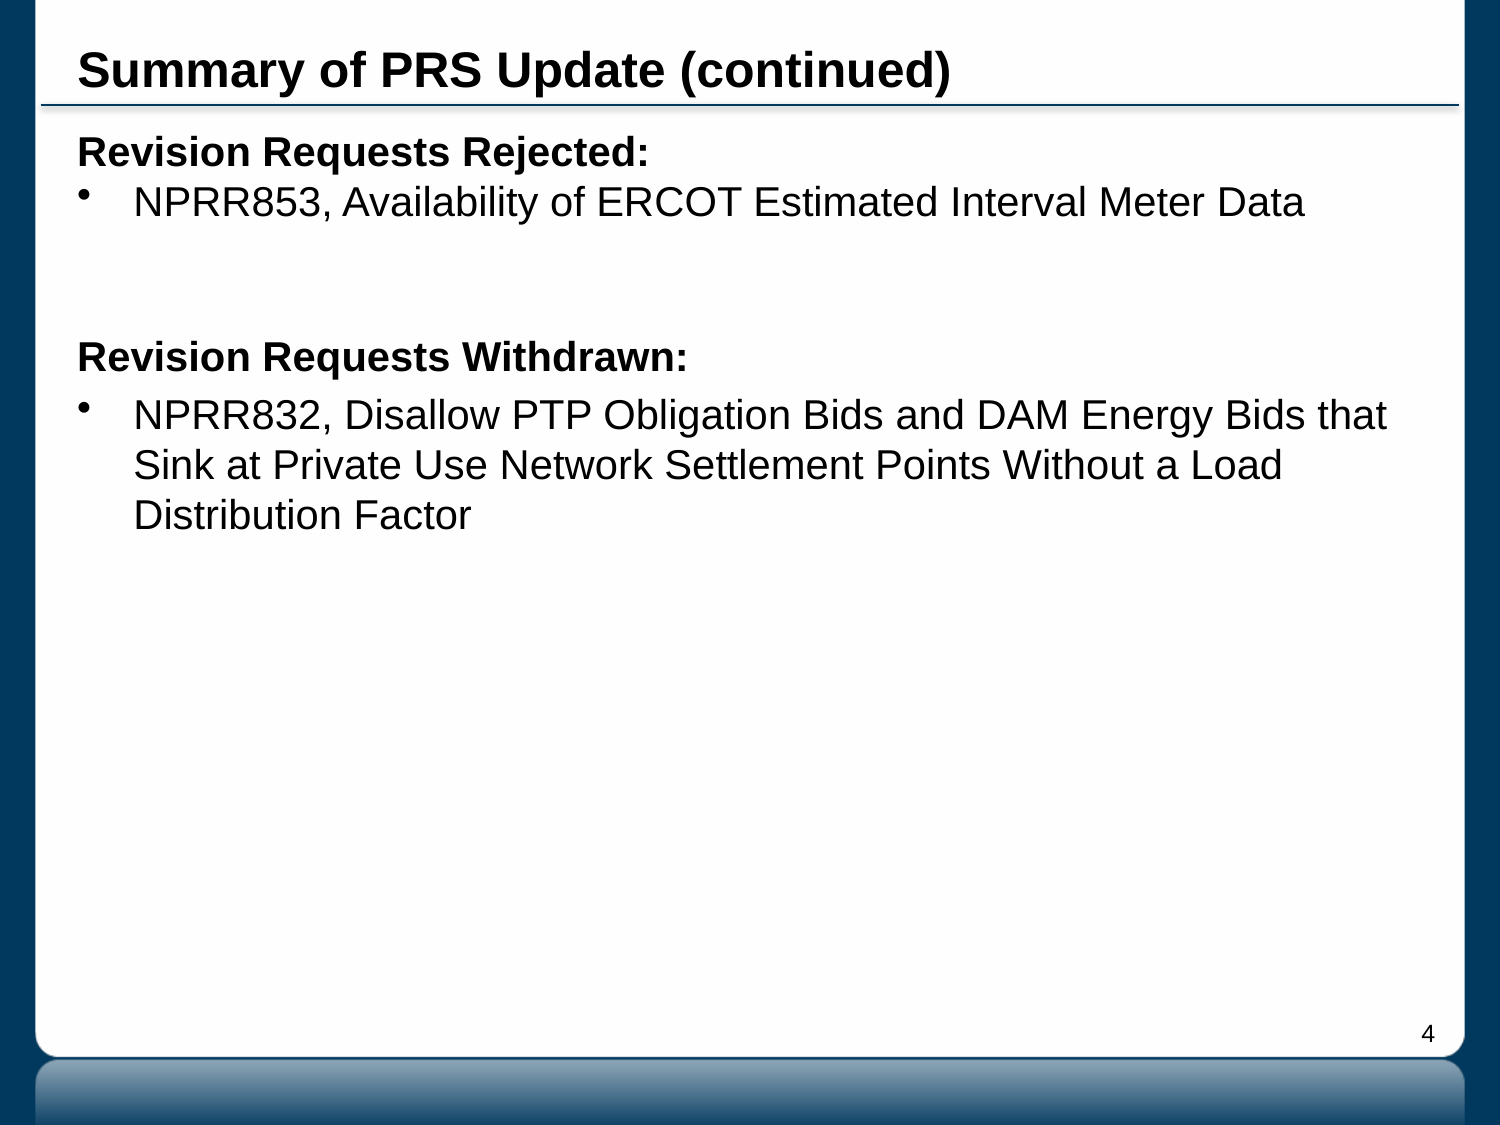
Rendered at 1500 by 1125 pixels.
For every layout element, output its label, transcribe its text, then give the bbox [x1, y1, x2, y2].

text_box Revision Requests Rejected: NPRR853, Availability of ERCOT Estimated Interval Meter Data Revision Requests Withdrawn: NPRR832, Disallow PTP Obligation Bids and DAM Energy Bids that Sink at Private Use Network Settlement Points Without a Load Distribution Factor [62, 117, 1450, 1027]
title Summary of PRS Update (continued) [62, 29, 1450, 106]
picture [35, 0, 1465, 1125]
